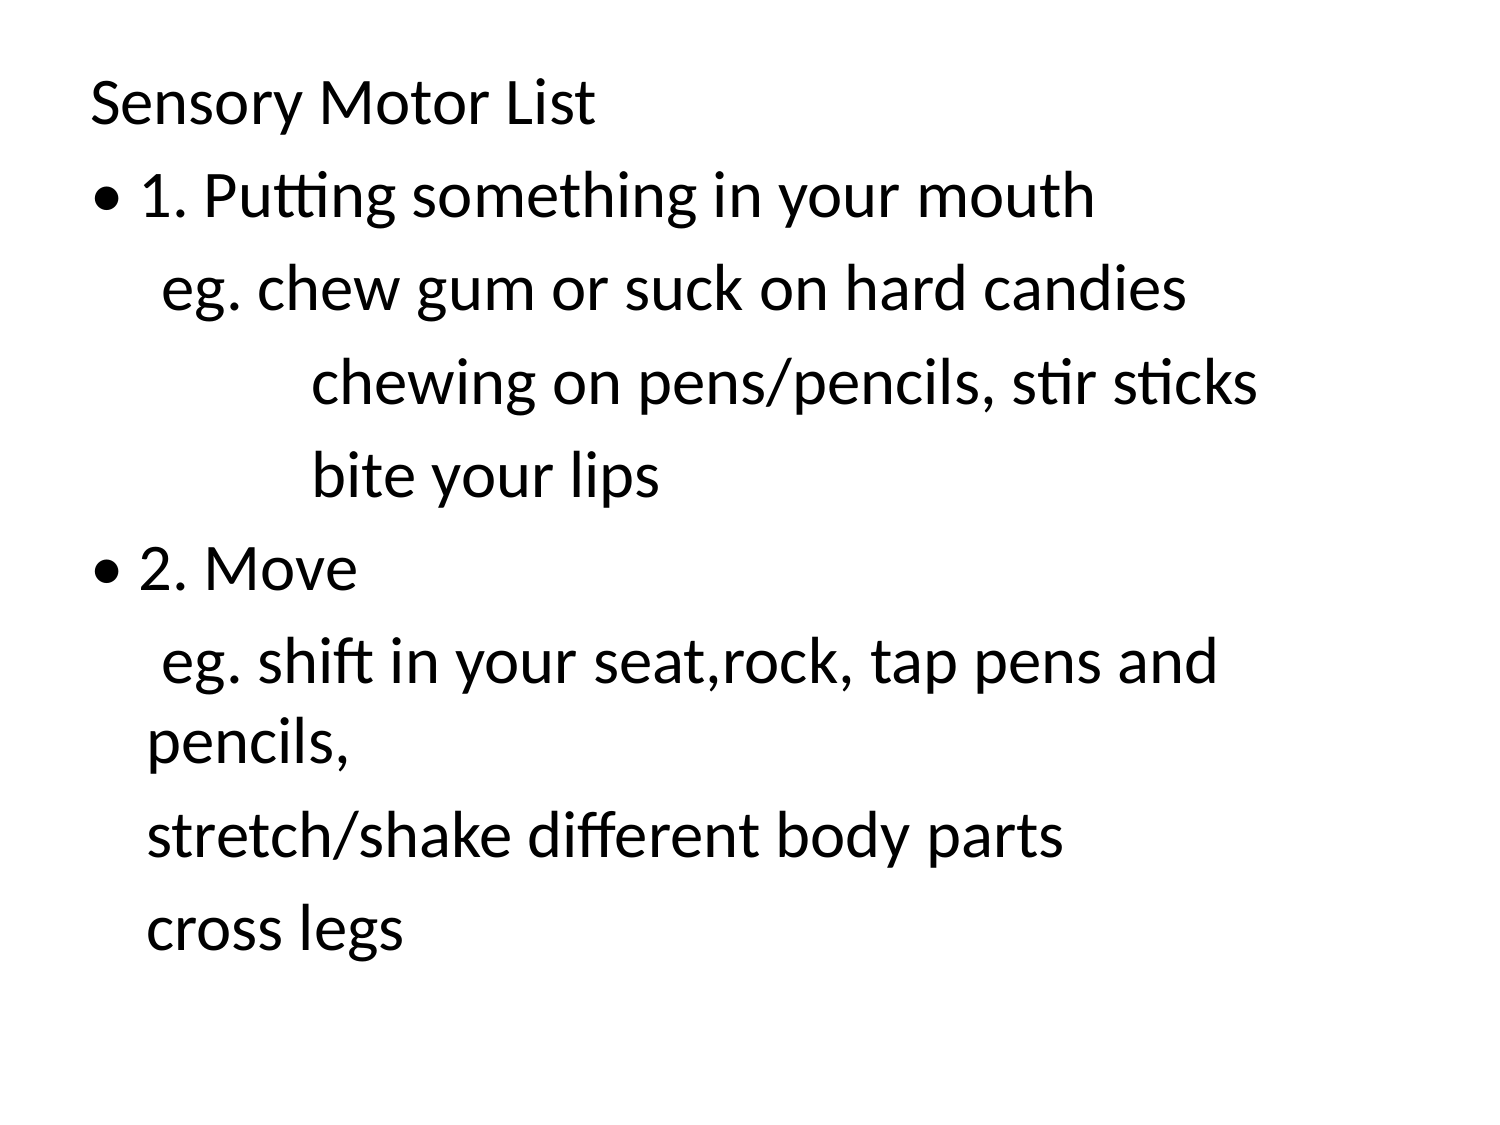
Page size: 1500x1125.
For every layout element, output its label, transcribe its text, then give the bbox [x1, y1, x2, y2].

list Sensory Motor List • 1. Putting something in your mouth eg. chew gum or suck on hard candies chewing on pens/pencils, stir sticks bite your lips • 2. Move eg. shift in your seat,rock, tap pens and pencils, stretch/shake different body parts cross legs [75, 50, 1425, 1063]
